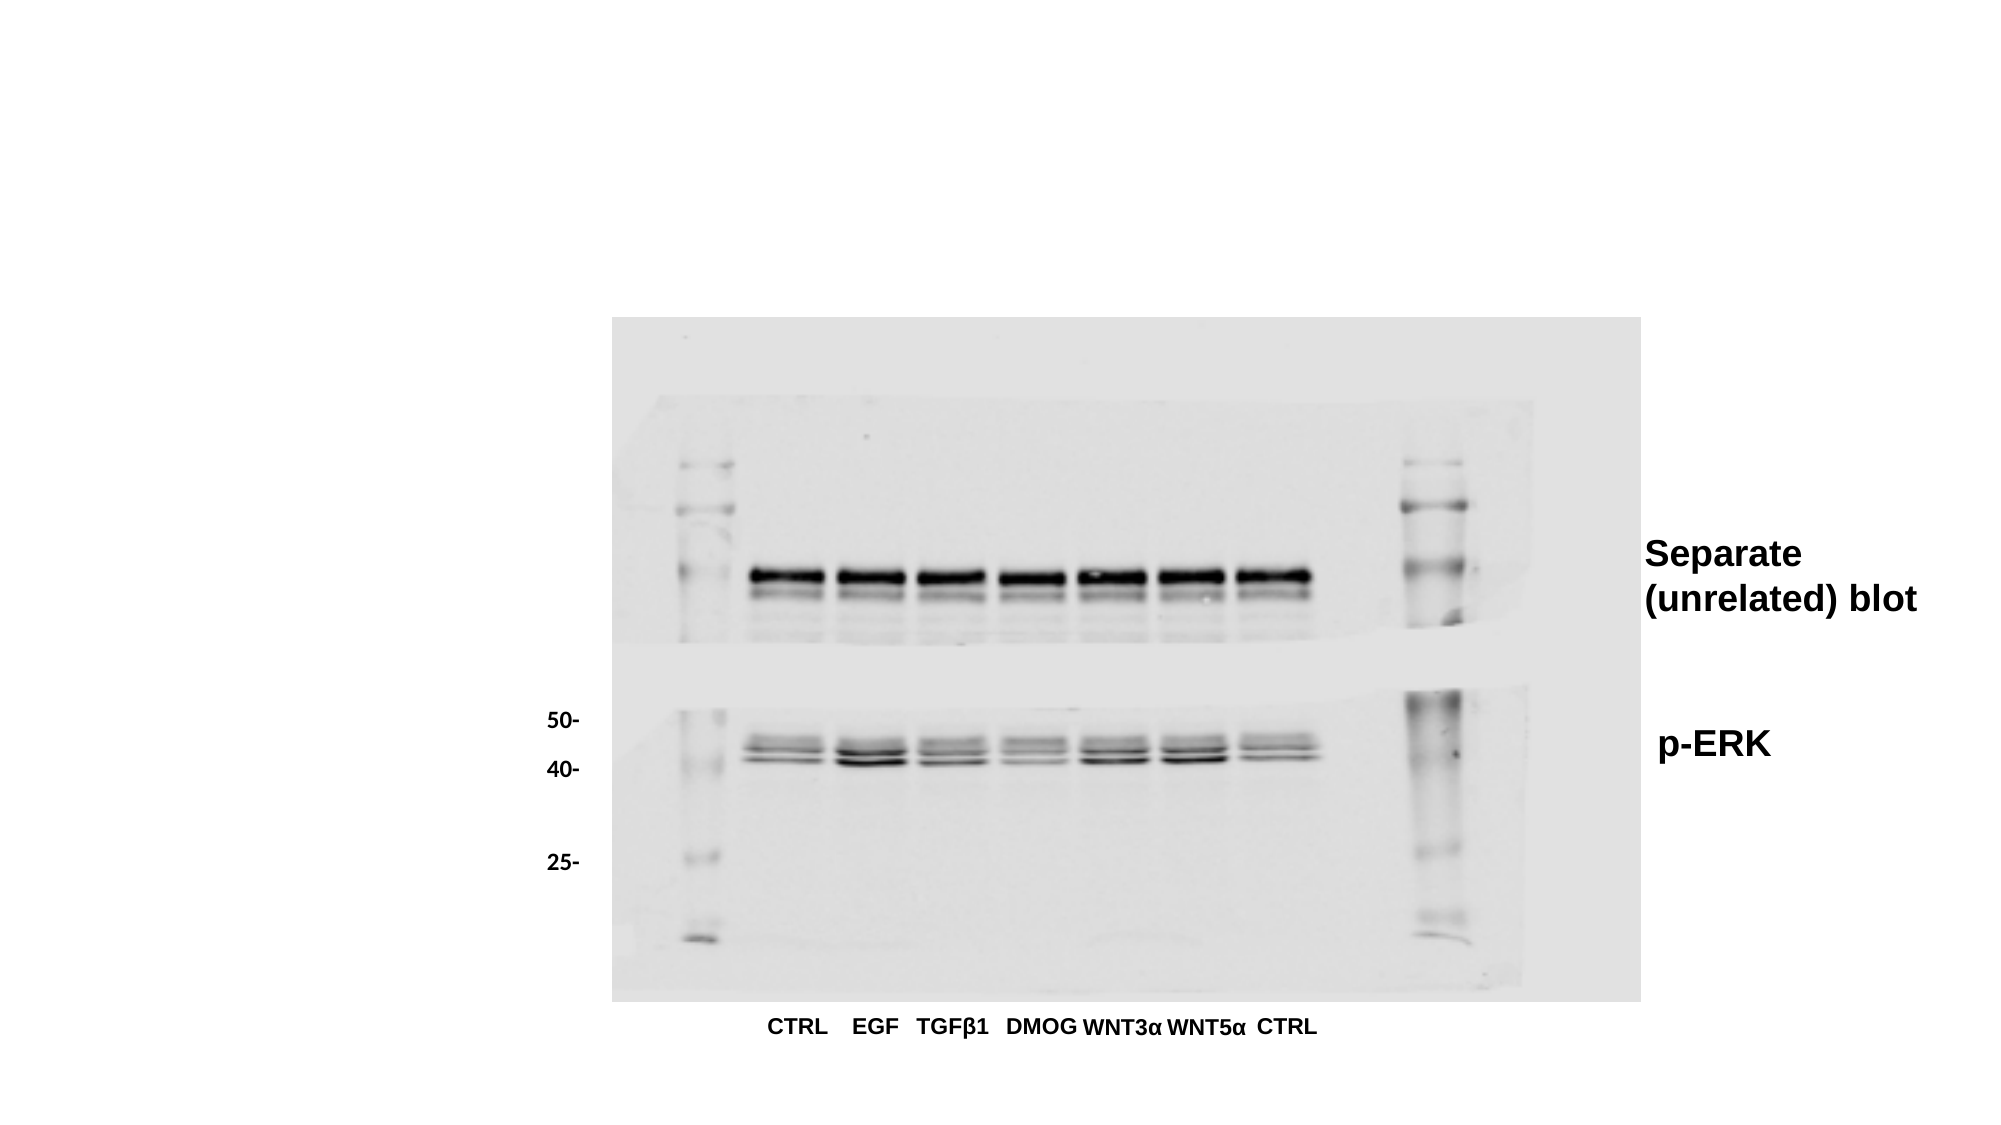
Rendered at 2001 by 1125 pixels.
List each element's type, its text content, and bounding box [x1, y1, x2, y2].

text_box Separate (unrelated) blot [1641, 521, 1948, 627]
text_box EGF [837, 1003, 901, 1047]
text_box WNT3α [1068, 1005, 1152, 1048]
text_box WNT5α [1152, 1005, 1262, 1048]
text_box CTRL [1242, 1003, 1333, 1047]
text_box 50- [532, 696, 596, 742]
text_box DMOG [991, 1003, 1093, 1047]
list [612, 317, 1641, 1002]
text_box p-ERK [1642, 711, 1787, 772]
text_box TGFβ1 [901, 1003, 991, 1047]
text_box 40- [532, 744, 596, 790]
text_box 25- [532, 838, 596, 884]
text_box CTRL [752, 1003, 837, 1047]
